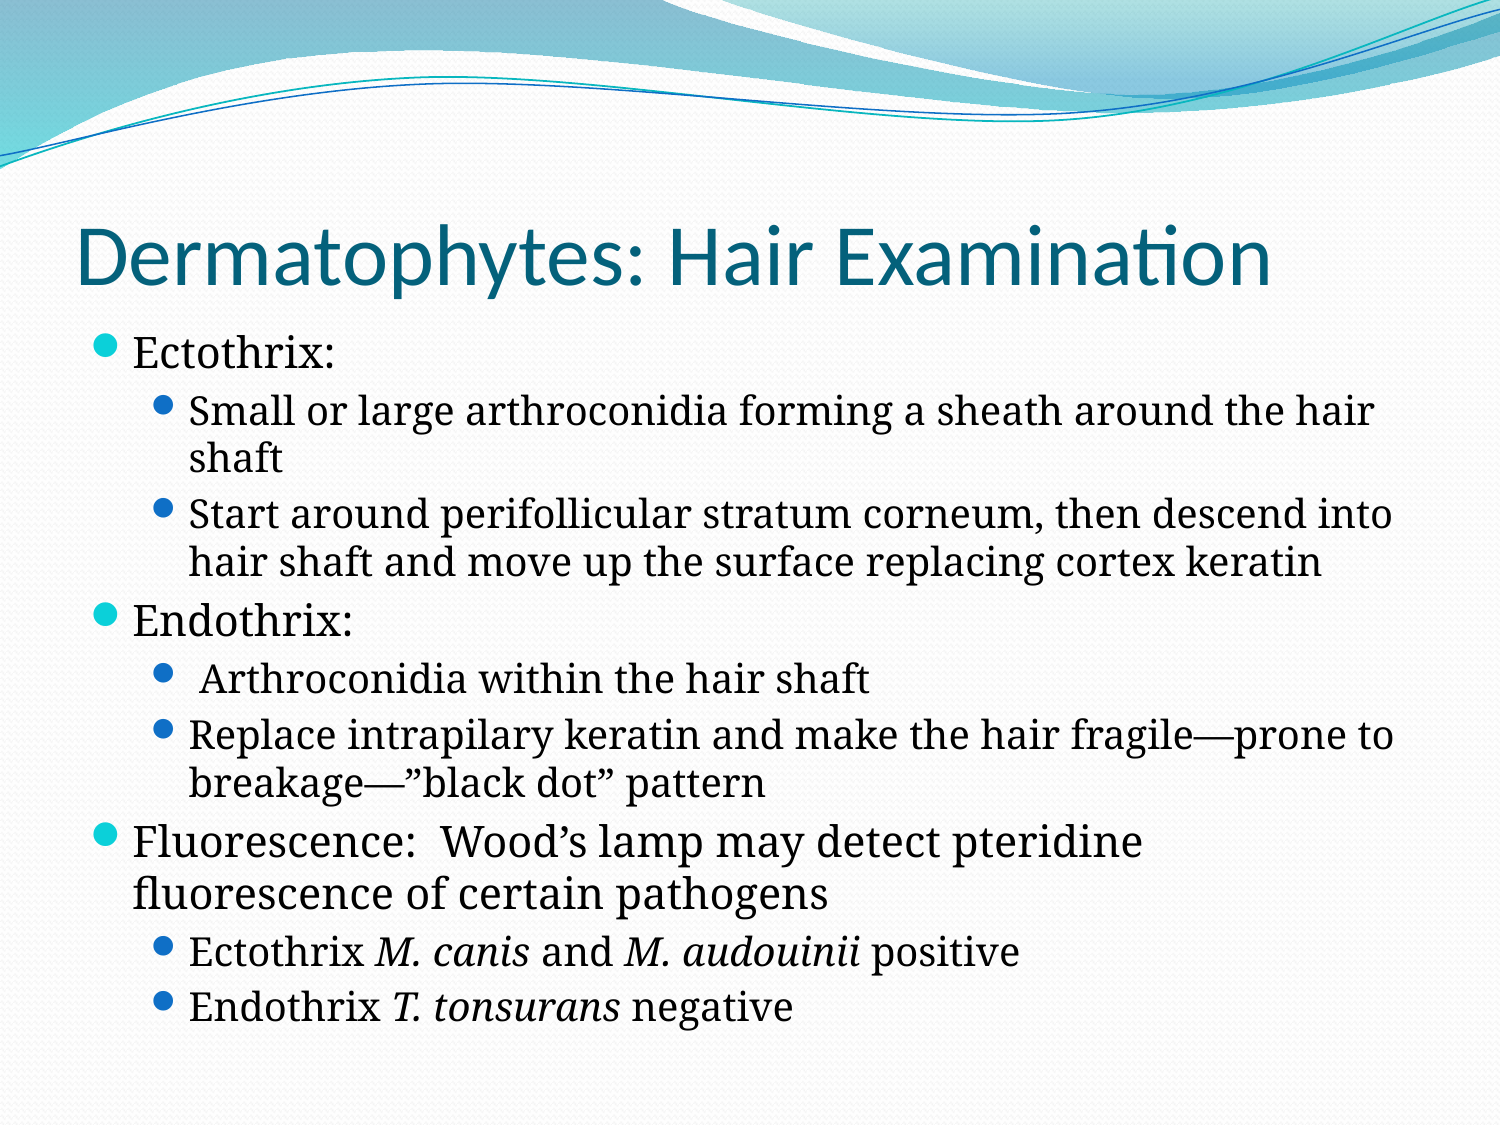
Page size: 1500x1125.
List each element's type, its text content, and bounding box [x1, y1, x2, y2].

title Dermatophytes: Hair Examination [74, 115, 1426, 304]
list Ectothrix: Small or large arthroconidia forming a sheath around the hair shaft Start around perifollicular stratum corneum, then descend into hair shaft and move up the surface replacing cortex keratin Endothrix: Arthroconidia within the hair shaft Replace intrapilary keratin and make the hair fragile—prone to breakage—”black dot” pattern Fluorescence: Wood’s lamp may detect pteridine fluorescence of certain pathogens Ectothrix M. canis and M. audouinii positive Endothrix T. tonsurans negative [74, 317, 1426, 1038]
